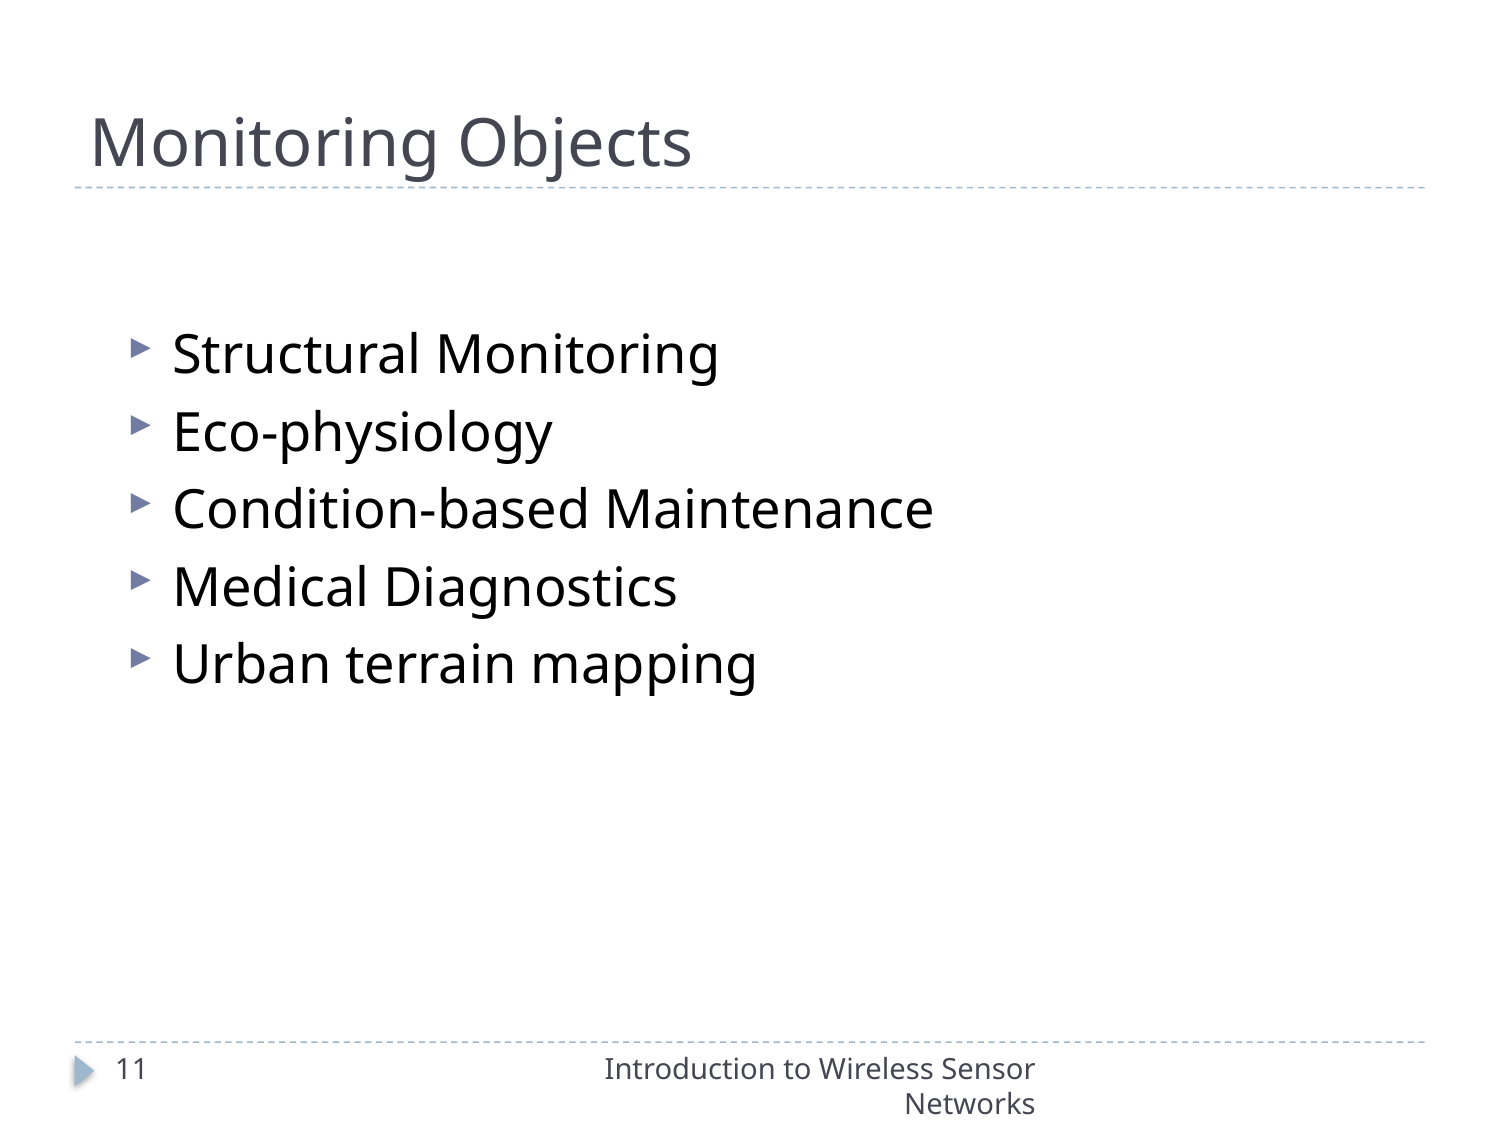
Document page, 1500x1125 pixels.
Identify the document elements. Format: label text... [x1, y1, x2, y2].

list Structural Monitoring Eco-physiology Condition-based Maintenance Medical Diagnostics Urban terrain mapping [112, 312, 1400, 988]
title Monitoring Objects [75, 24, 1425, 188]
slide_number 11 [100, 1042, 426, 1103]
footer Introduction to Wireless Sensor Networks [475, 1042, 1051, 1103]
